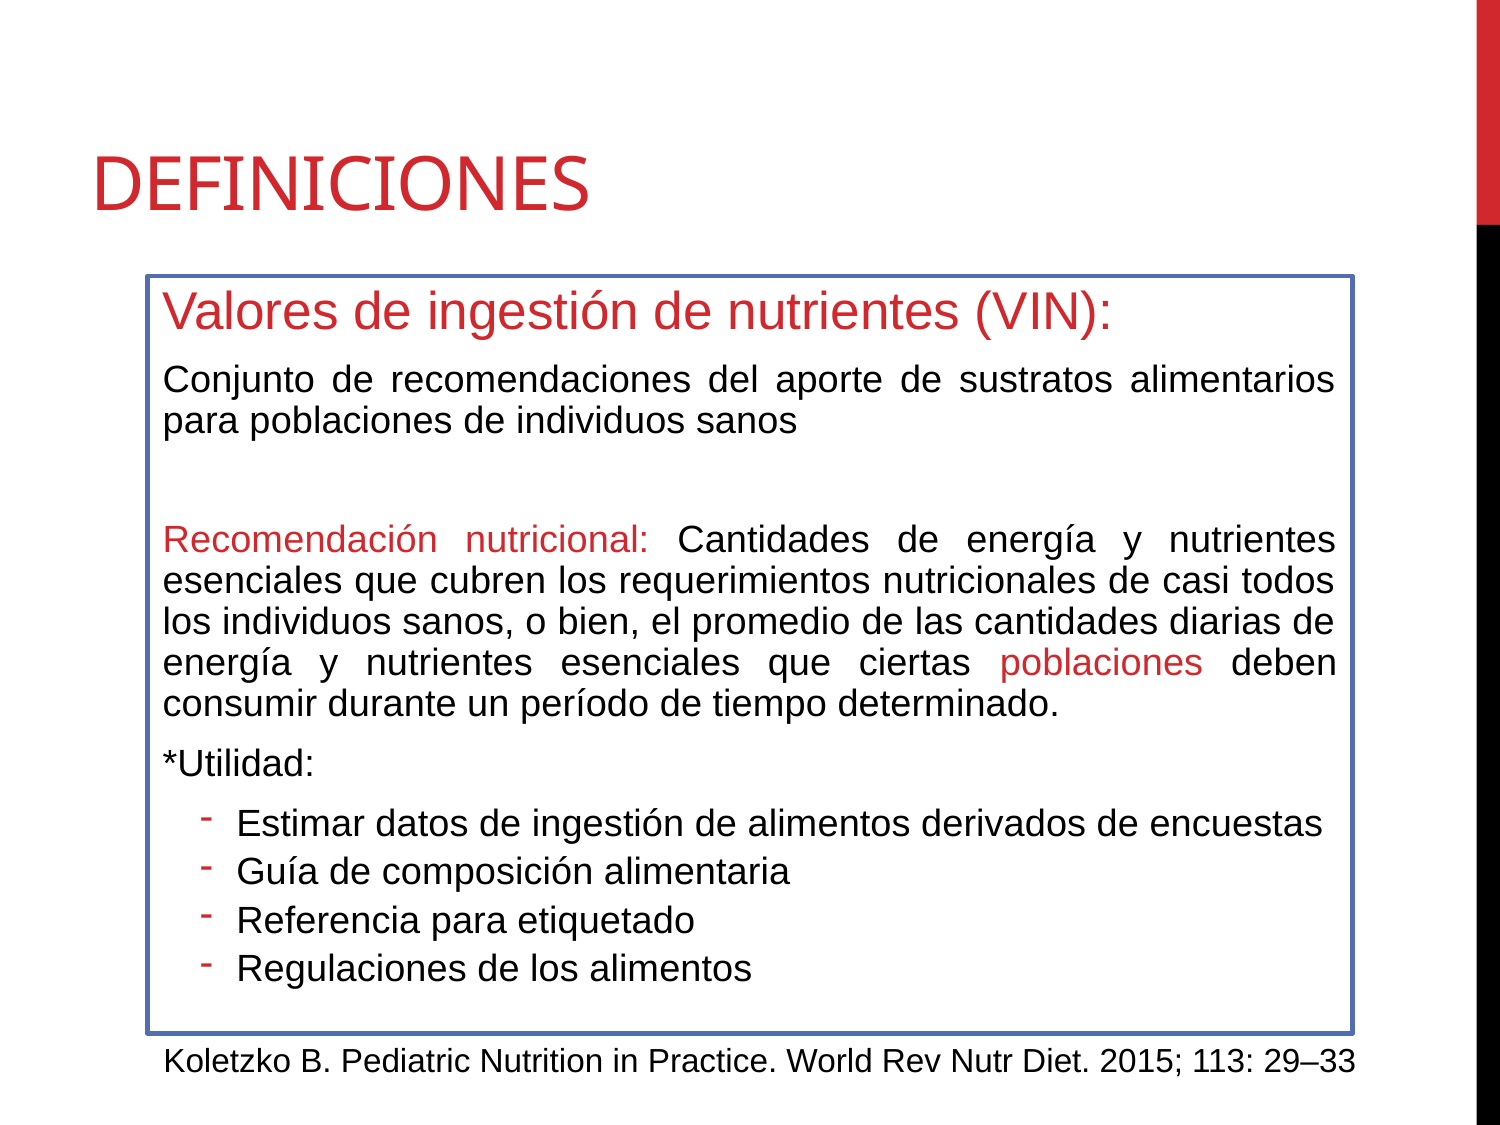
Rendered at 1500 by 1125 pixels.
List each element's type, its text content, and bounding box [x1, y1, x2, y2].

title Definiciones [75, 8, 1025, 234]
list Valores de ingestión de nutrientes (VIN): Conjunto de recomendaciones del aporte de sustratos alimentarios para poblaciones de individuos sanos Recomendación nutricional: Cantidades de energía y nutrientes esenciales que cubren los requerimientos nutricionales de casi todos los individuos sanos, o bien, el promedio de las cantidades diarias de energía y nutrientes esenciales que ciertas poblaciones deben consumir durante un período de tiempo determinado. *Utilidad: Estimar datos de ingestión de alimentos derivados de encuestas Guía de composición alimentaria Referencia para etiquetado Regulaciones de los alimentos [145, 274, 1355, 1036]
text_box Koletzko B. Pediatric Nutrition in Practice. World Rev Nutr Diet. 2015; 113: 29–33 [148, 1031, 1383, 1125]
